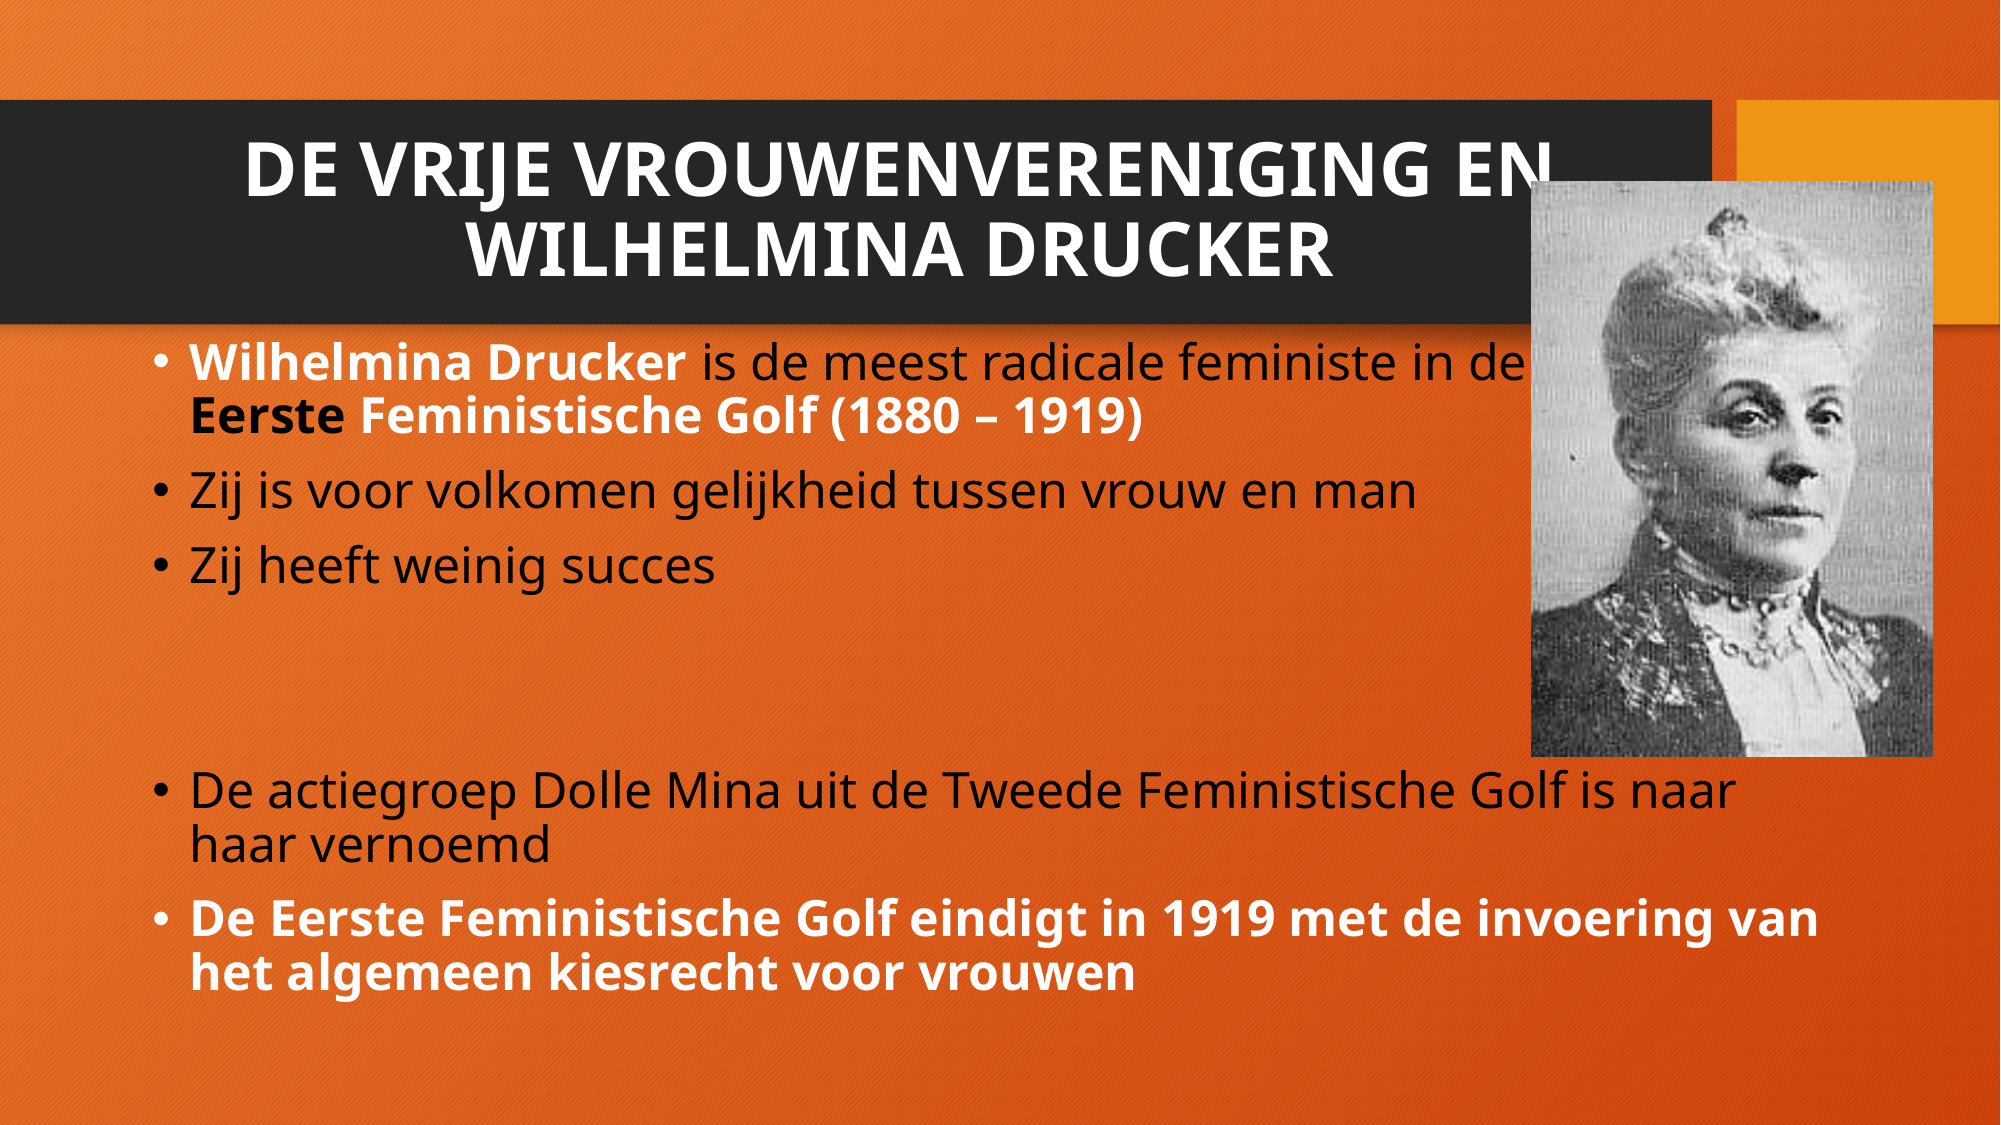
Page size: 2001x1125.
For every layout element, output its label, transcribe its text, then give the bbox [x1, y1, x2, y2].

list Wilhelmina Drucker is de meest radicale feministe in de Eerste Feministische Golf (1880 – 1919) Zij is voor volkomen gelijkheid tussen vrouw en man Zij heeft weinig succes De actiegroep Dolle Mina uit de Tweede Feministische Golf is naar haar vernoemd De Eerste Feministische Golf eindigt in 1919 met de invoering van het algemeen kiesrecht voor vrouwen [137, 329, 1863, 1125]
picture [0, 181, 2000, 758]
title DE VRIJE VROUWENVERENIGING EN WILHELMINA DRUCKER [111, 123, 1689, 301]
